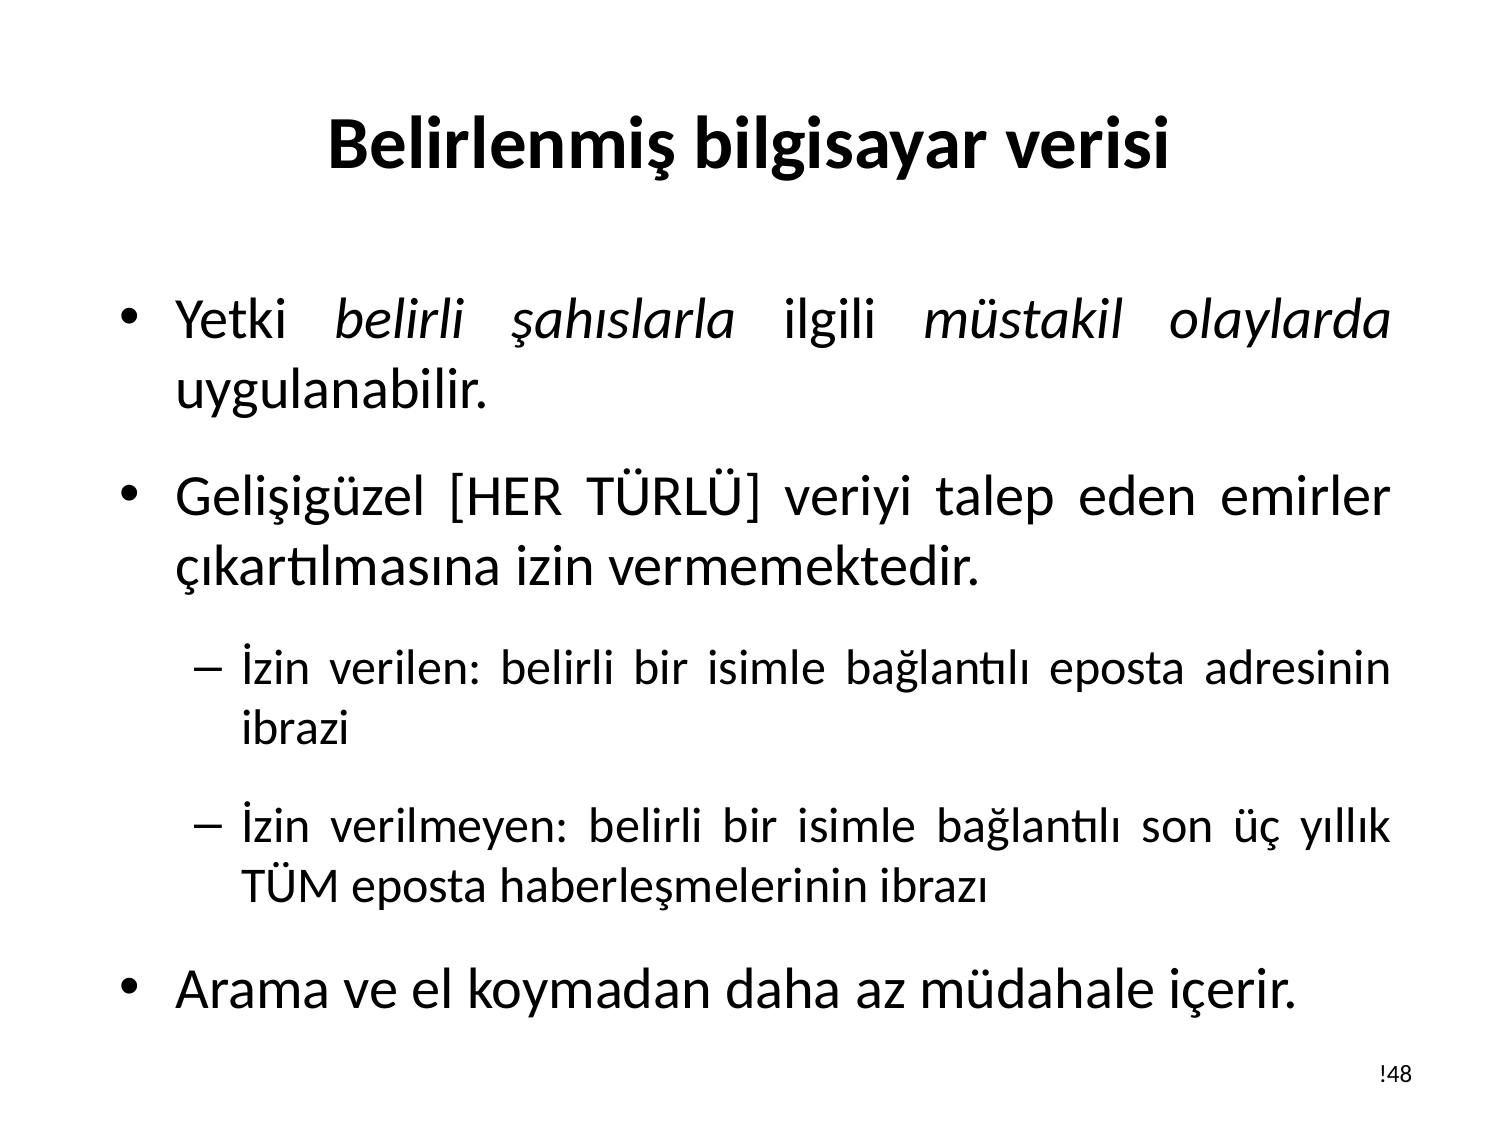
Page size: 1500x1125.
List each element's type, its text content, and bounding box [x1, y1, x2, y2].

slide_number !48 [1077, 1042, 1428, 1103]
list Yetki belirli şahıslarla ilgili müstakil olaylarda uygulanabilir. Gelişigüzel [HER TÜRLÜ] veriyi talep eden emirler çıkartılmasına izin vermemektedir. İzin verilen: belirli bir isimle bağlantılı eposta adresinin ibrazi İzin verilmeyen: belirli bir isimle bağlantılı son üç yıllık TÜM eposta haberleşmelerinin ibrazı Arama ve el koymadan daha az müdahale içerir. [103, 272, 1408, 1031]
title Belirlenmiş bilgisayar verisi [74, 44, 1426, 233]
